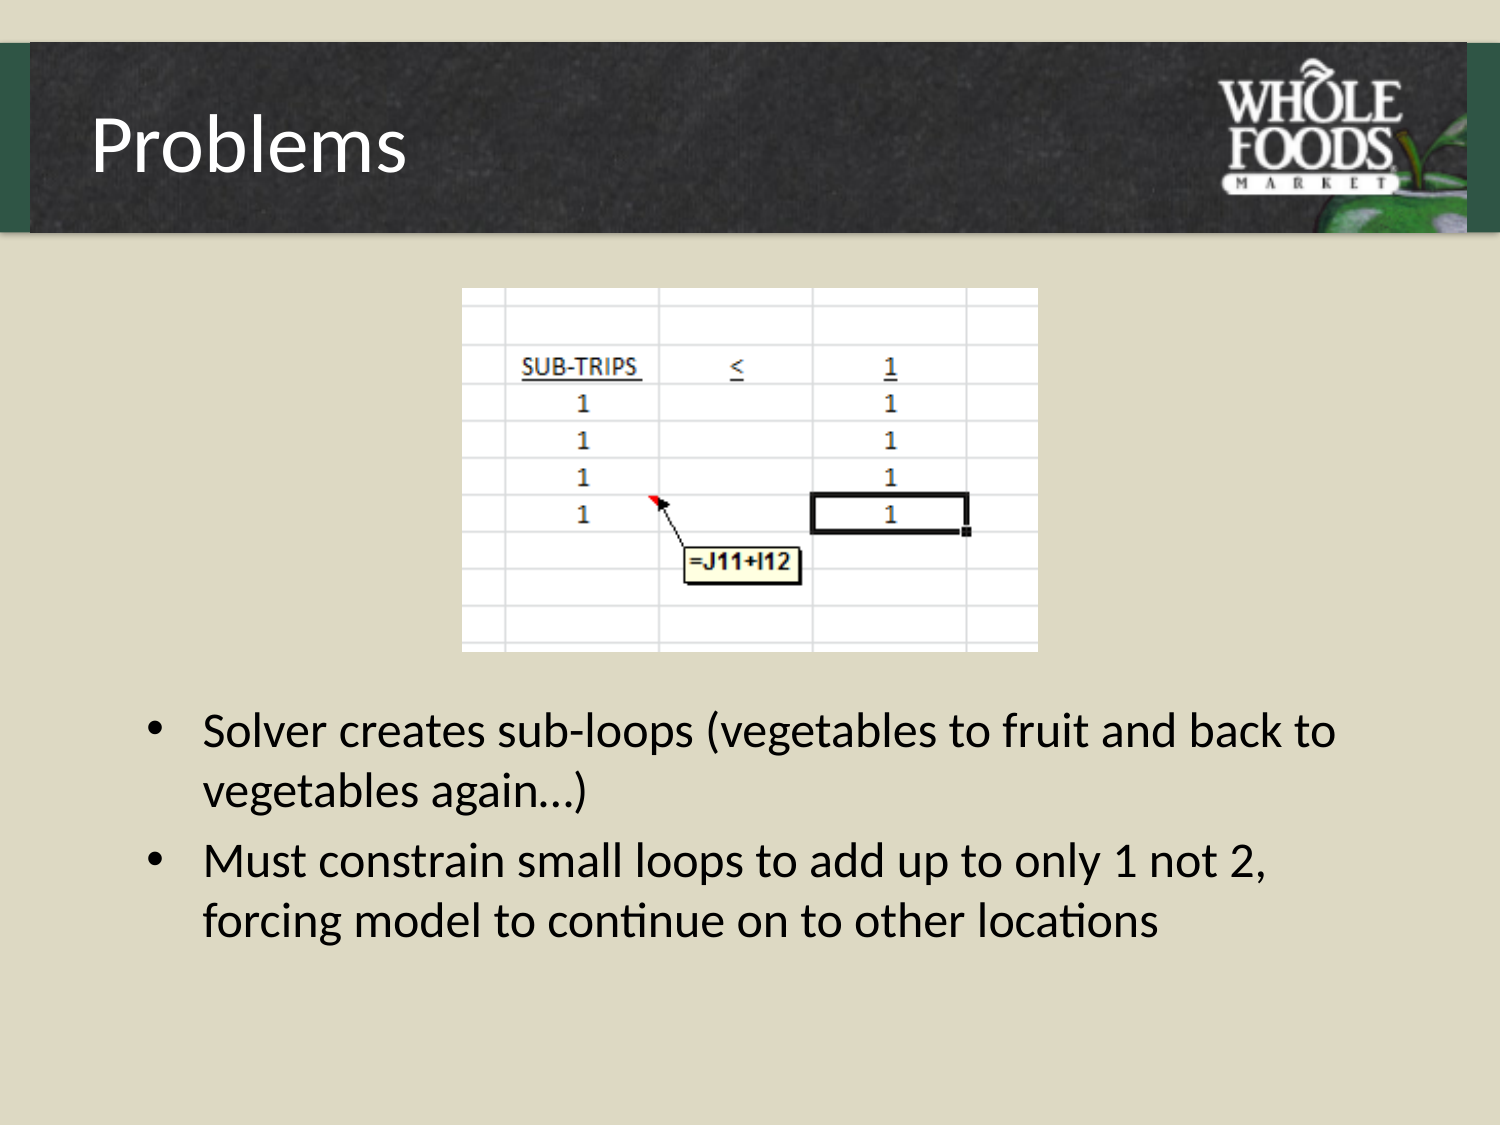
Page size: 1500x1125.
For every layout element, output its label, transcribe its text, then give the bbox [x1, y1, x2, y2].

title Problems [75, 45, 1425, 233]
list Solver creates sub-loops (vegetables to fruit and back to vegetables again…) Must constrain small loops to add up to only 1 not 2, forcing model to continue on to other locations [131, 690, 1369, 999]
picture [462, 288, 1038, 652]
picture [30, 42, 1467, 233]
